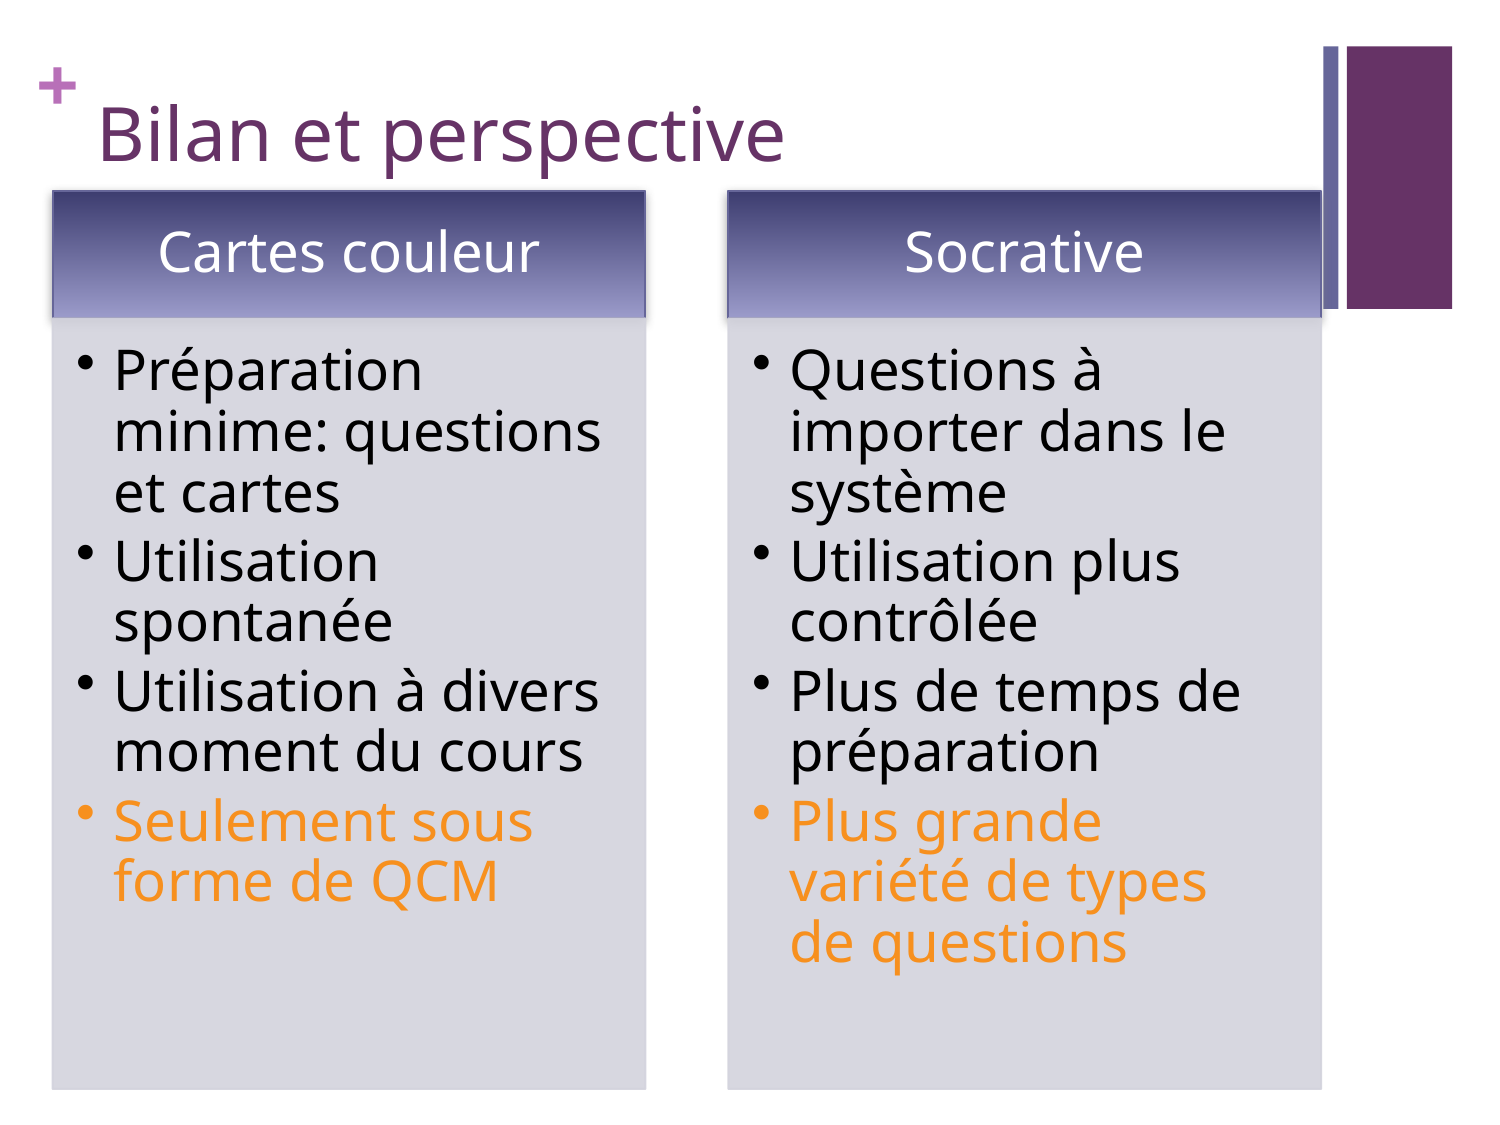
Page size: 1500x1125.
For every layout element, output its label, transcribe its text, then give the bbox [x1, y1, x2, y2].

title Bilan et perspective [81, 79, 1322, 187]
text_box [52, 190, 1322, 1090]
